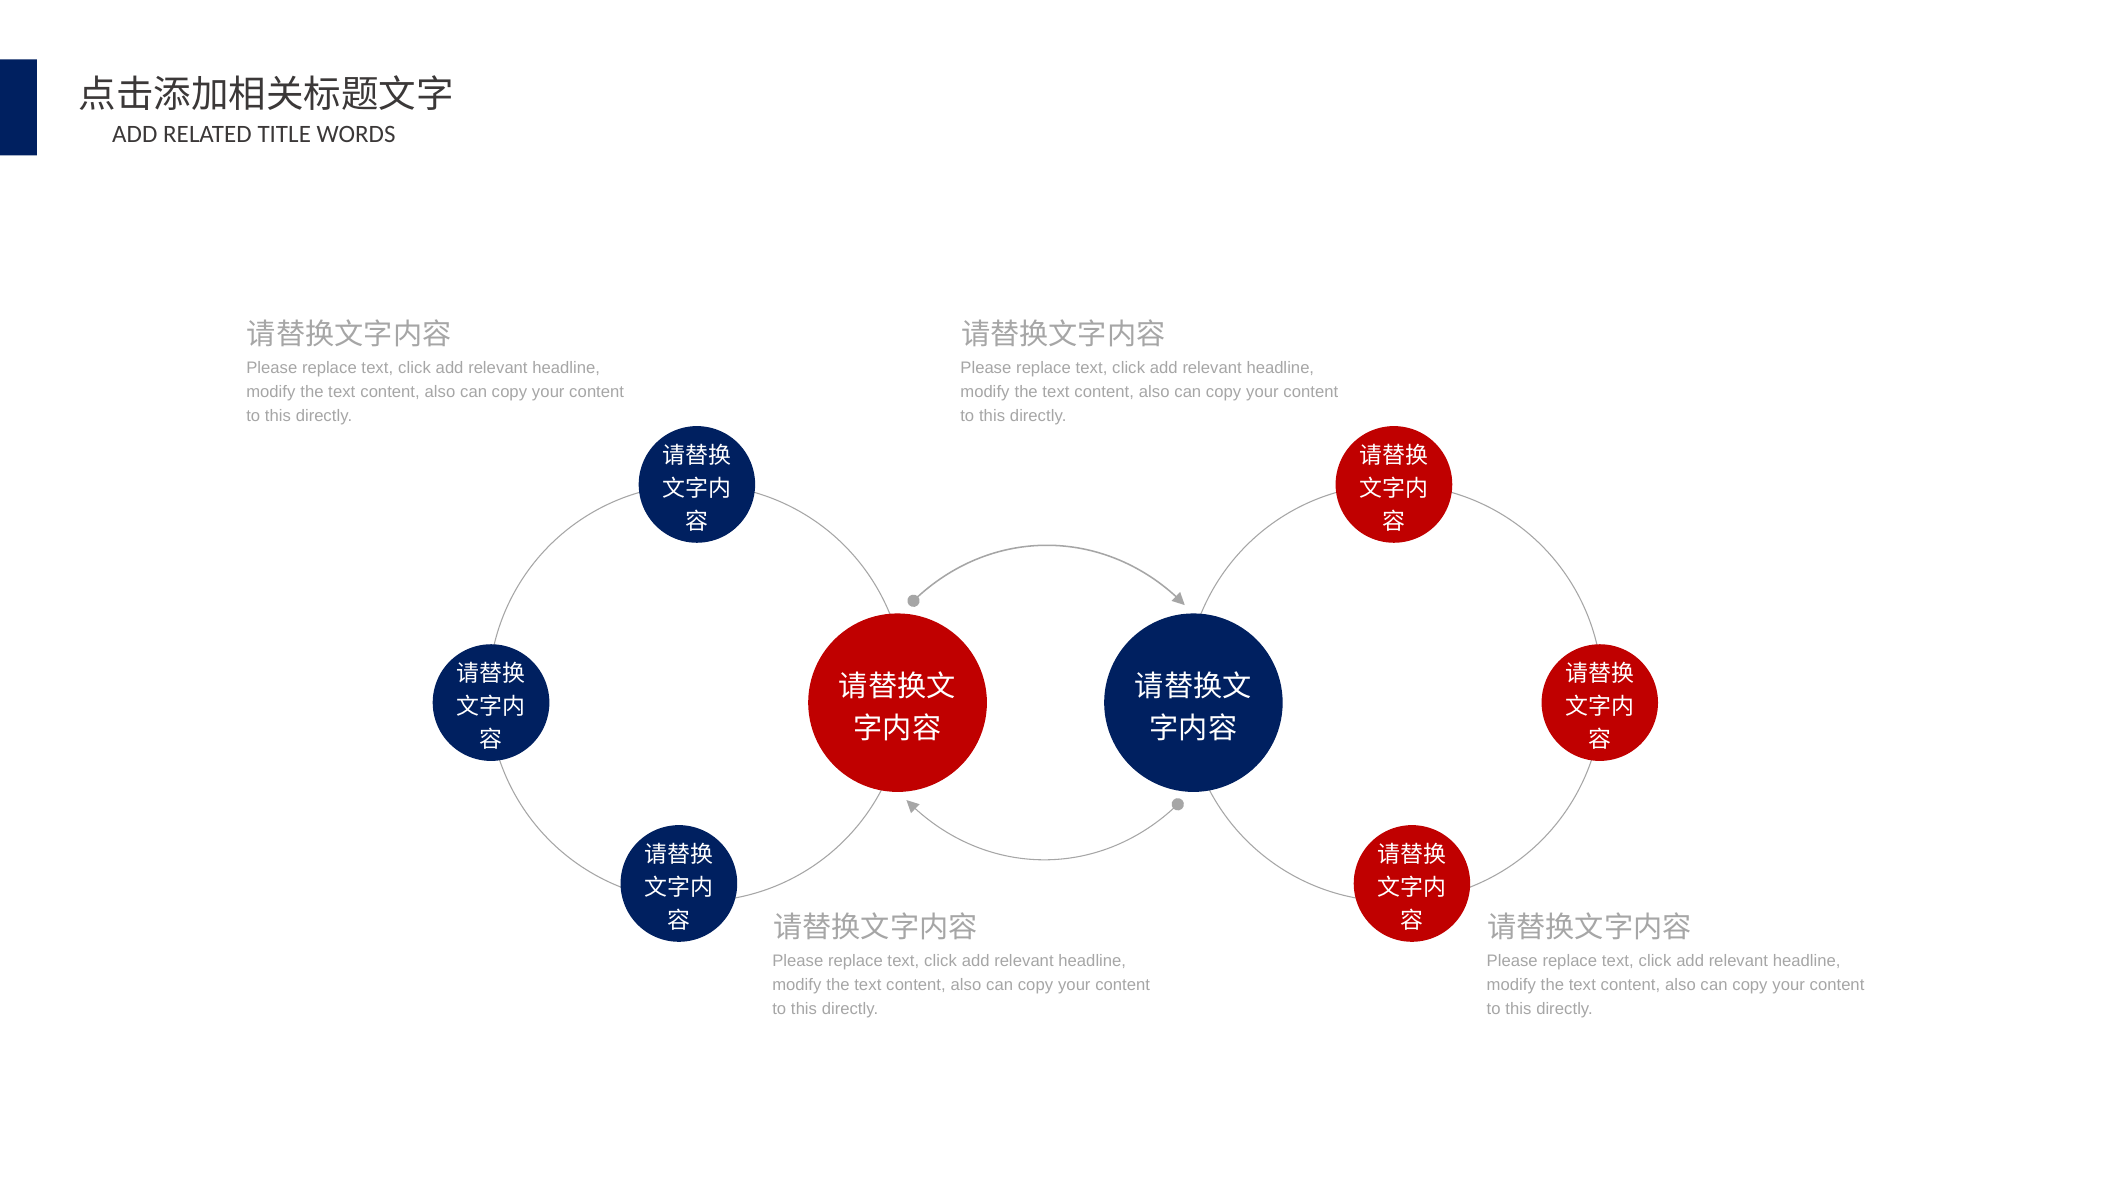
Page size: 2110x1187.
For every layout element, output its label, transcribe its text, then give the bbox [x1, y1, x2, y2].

text_box ADD RELATED TITLE WORDS [96, 109, 413, 156]
text_box 请替换文字内容 [638, 426, 756, 543]
text_box 请替换文字内容 [1487, 901, 1693, 944]
text_box 请替换文字内容 [808, 613, 987, 792]
text_box 请替换文字内容 [961, 308, 1167, 351]
text_box 请替换文字内容 [246, 308, 452, 351]
text_box Please replace text, click add relevant headline, modify the text content, also can copy your content to this directly. [1486, 945, 1874, 1018]
text_box [1201, 492, 1597, 898]
text_box 请替换文字内容 [432, 644, 550, 761]
text_box 请替换文字内容 [1541, 644, 1659, 761]
text_box 请替换文字内容 [773, 901, 978, 944]
text_box 请替换文字内容 [1335, 426, 1453, 543]
text_box 请替换文字内容 [1104, 613, 1283, 792]
text_box 请替换文字内容 [620, 825, 738, 942]
text_box 请替换文字内容 [1353, 825, 1471, 942]
text_box [906, 666, 1184, 860]
text_box Please replace text, click add relevant headline, modify the text content, also can copy your content to this directly. [960, 353, 1348, 425]
text_box 点击添加相关标题文字 [62, 61, 470, 123]
text_box Please replace text, click add relevant headline, modify the text content, also can copy your content to this directly. [246, 353, 634, 425]
text_box Please replace text, click add relevant headline, modify the text content, also can copy your content to this directly. [772, 945, 1160, 1018]
text_box [494, 492, 890, 898]
text_box [907, 545, 1185, 705]
